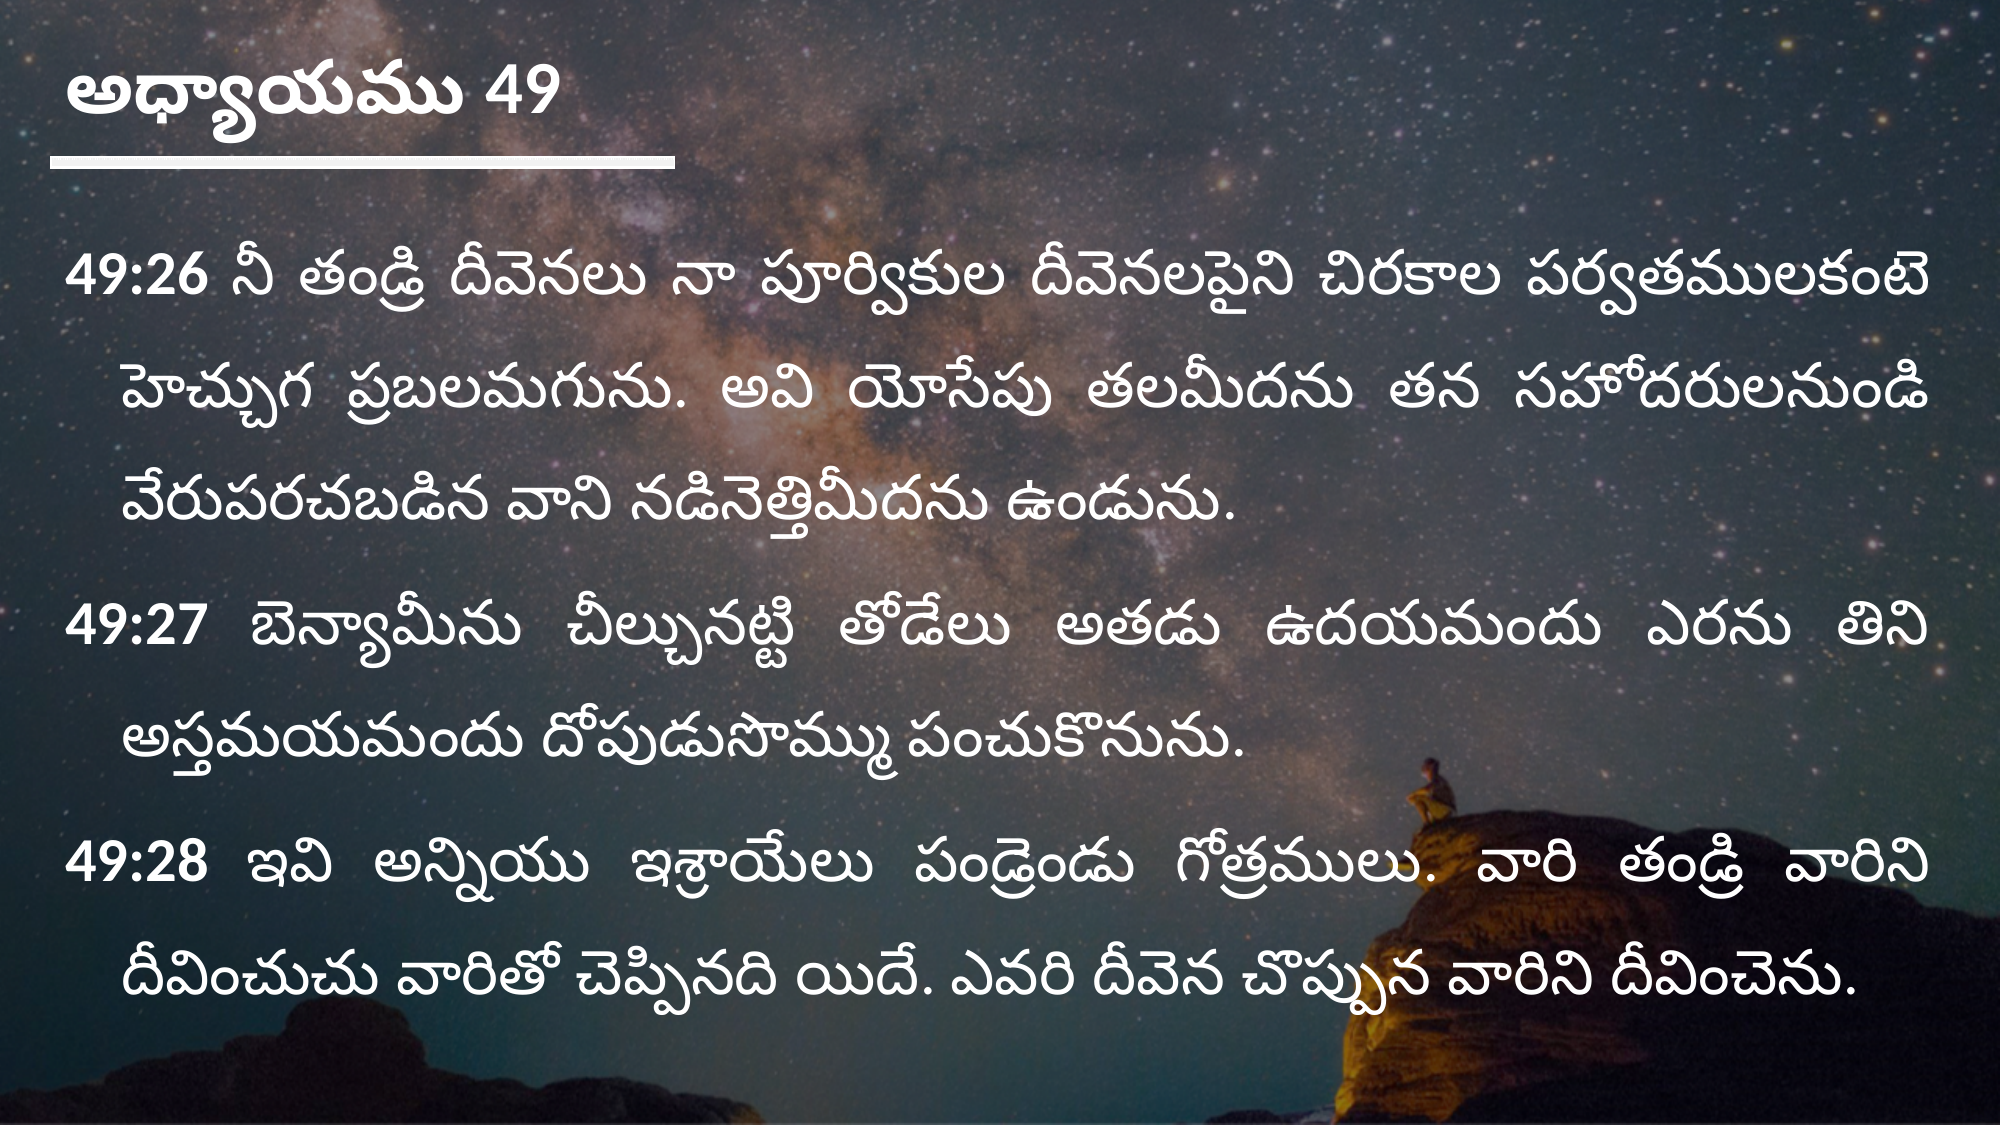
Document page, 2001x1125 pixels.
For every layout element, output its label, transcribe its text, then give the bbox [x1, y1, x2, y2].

list 49:26 నీ తండ్రి దీవెనలు నా పూర్వికుల దీవెనలపైని చిరకాల పర్వతములకంటె హెచ్చుగ ప్రబలమగును. అవి యోసేపు తలమీదను తన సహోదరులనుండి వేరుపరచబడిన వాని నడినెత్తిమీదను ఉండును. 49:27 బెన్యామీను చీల్చునట్టి తోడేలు అతడు ఉదయమందు ఎరను తిని అస్తమయమందు దోపుడుసొమ్ము పంచుకొనును. 49:28 ఇవి అన్నియు ఇశ్రాయేలు పండ్రెండు గోత్రములు. వారి తండ్రి వారిని దీవించుచు వారితో చెప్పినది యిదే. ఎవరి దీవెన చొప్పున వారిని దీవించెను. [50, 187, 1946, 1063]
title అధ్యాయము 49 [50, 0, 1925, 167]
picture [0, 0, 2000, 1125]
